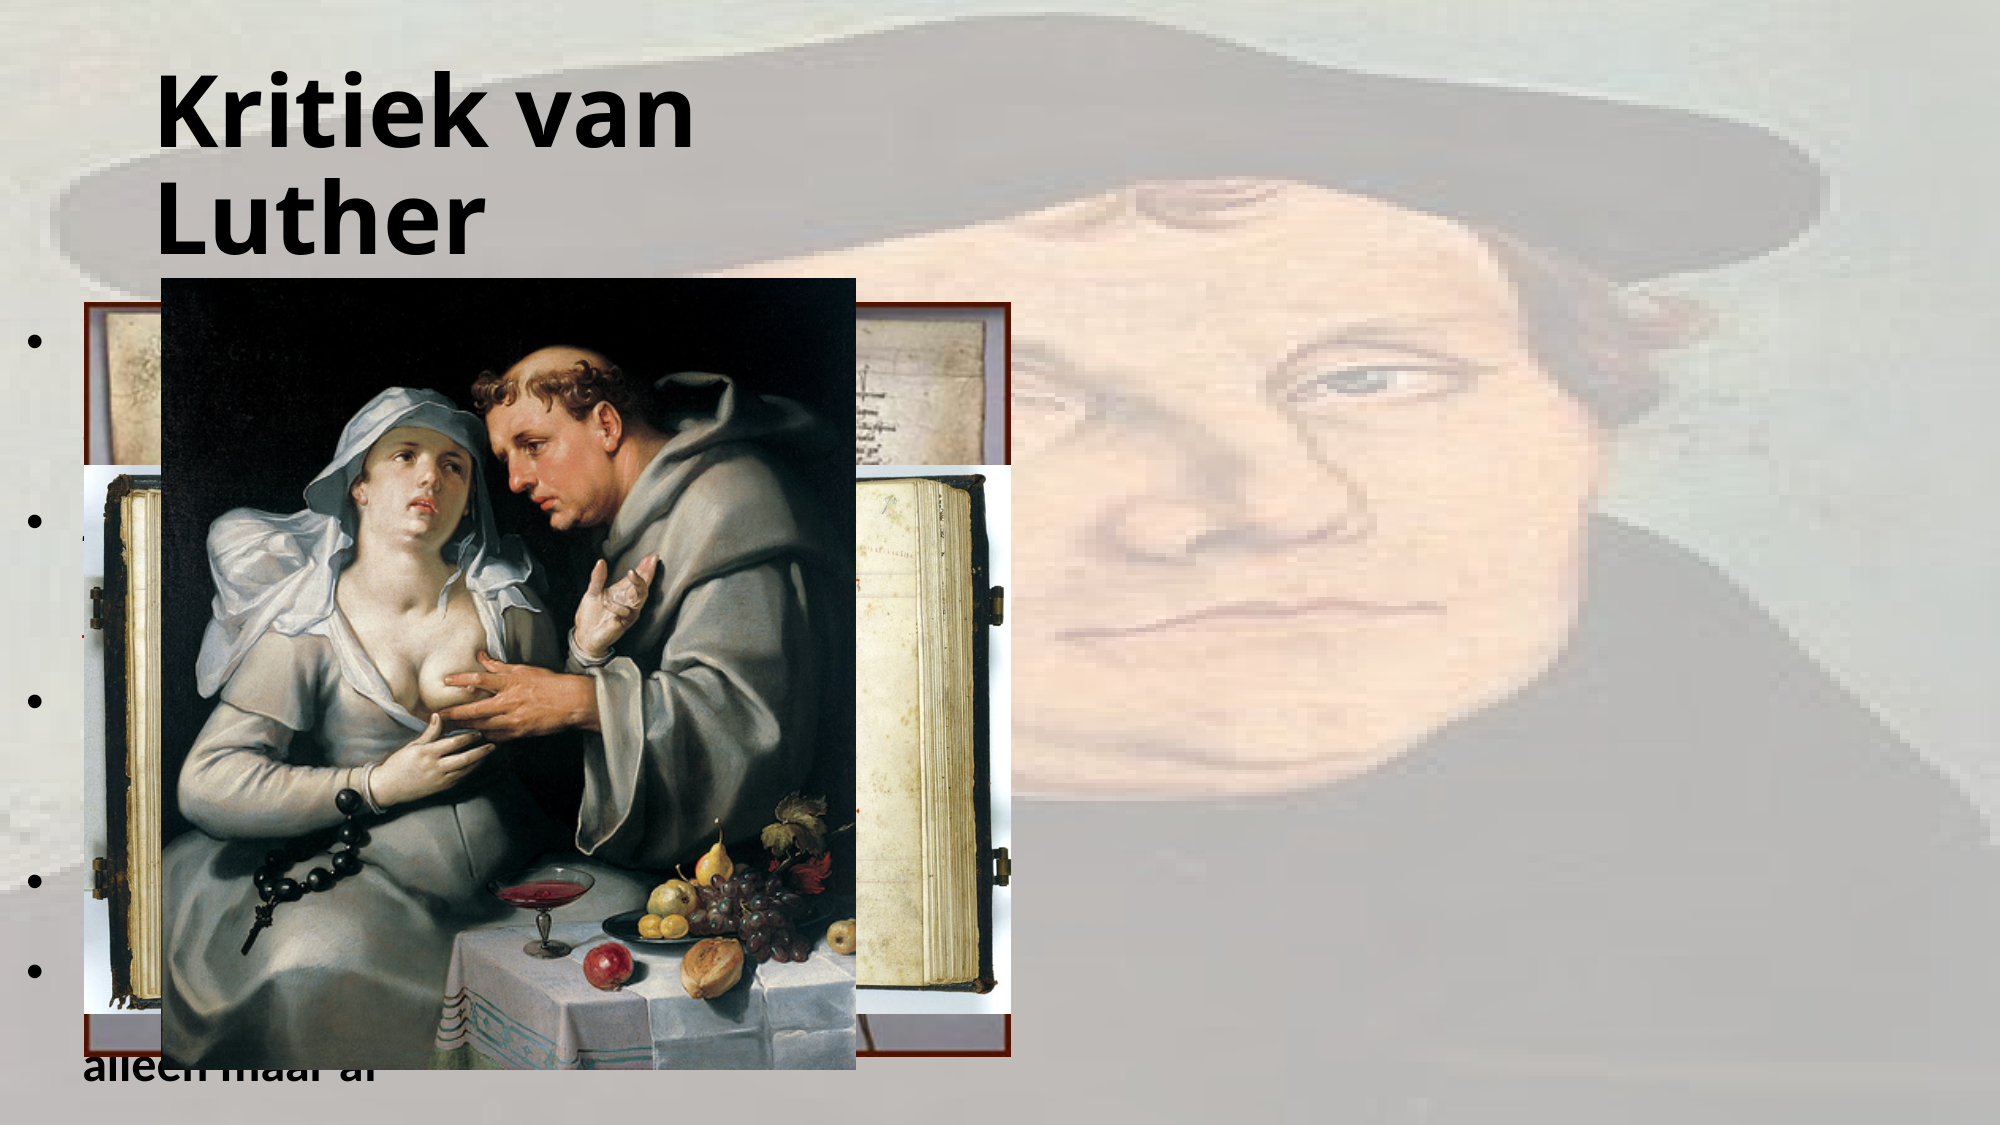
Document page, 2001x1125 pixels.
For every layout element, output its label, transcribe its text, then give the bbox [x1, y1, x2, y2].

text_box De Paus leeft in luxe en rijkdom; niet eenvoudig zoals Jezus Je kunt geen plekje in de hemel kopen; aflaten zijn dus onzin De bijbel is in het Latijn; gewone mensen kunnen deze dus niet lezen De monniken vrijen met vrouwen De kerk staat vol beelden; die leiden alleen maar af [11, 273, 938, 1099]
title Kritiek van Luther [137, 59, 1011, 278]
picture [84, 278, 1011, 1070]
